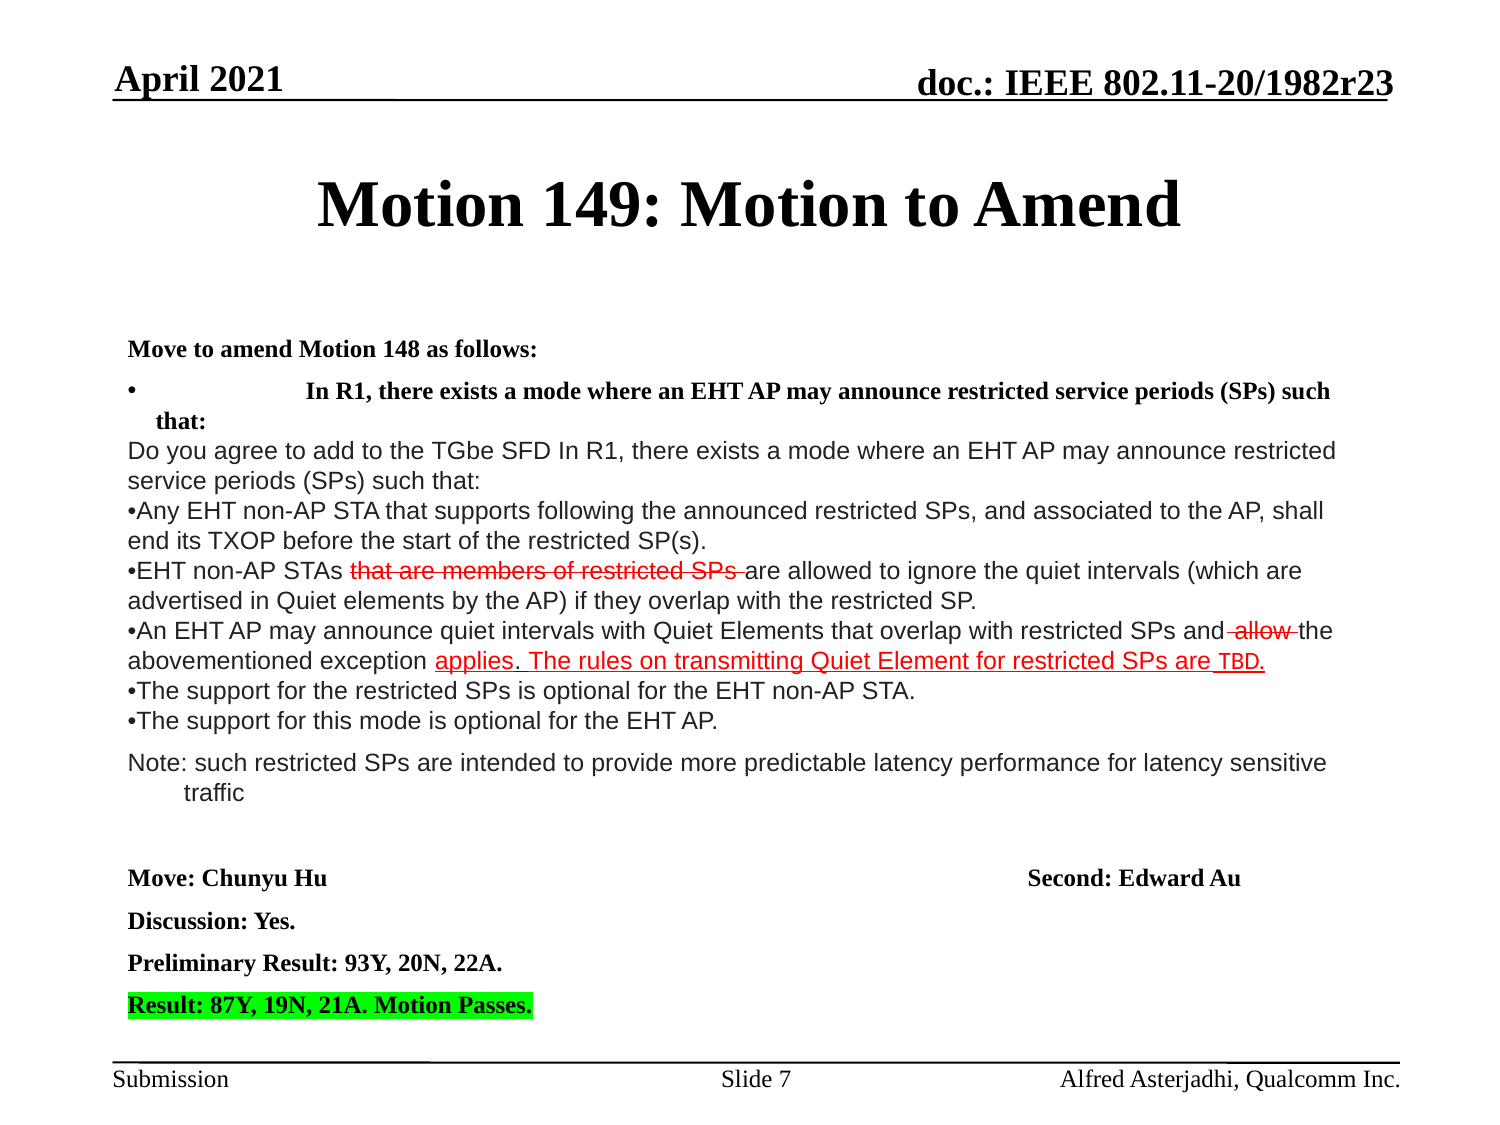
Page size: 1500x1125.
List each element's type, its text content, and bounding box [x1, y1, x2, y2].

footer Alfred Asterjadhi, Qualcomm Inc. [878, 1061, 1402, 1093]
slide_number Slide 7 [712, 1061, 800, 1123]
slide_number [114, 54, 423, 100]
title Motion 149: Motion to Amend [112, 112, 1388, 288]
list Move to amend Motion 148 as follows: In R1, there exists a mode where an EHT AP may announce restricted service periods (SPs) such that: Do you agree to add to the TGbe SFD In R1, there exists a mode where an EHT AP may announce restricted service periods (SPs) such that: •Any EHT non-AP STA that supports following the announced restricted SPs, and associated to the AP, shall end its TXOP before the start of the restricted SP(s). •EHT non-AP STAs that are members of restricted SPs are allowed to ignore the quiet intervals (which are advertised in Quiet elements by the AP) if they overlap with the restricted SP. •An EHT AP may announce quiet intervals with Quiet Elements that overlap with restricted SPs and allow the abovementioned exception applies. The rules on transmitting Quiet Element for restricted SPs are TBD. •The support for the restricted SPs is optional for the EHT non-AP STA. •The support for this mode is optional for the EHT AP. Note: such restricted SPs are intended to provide more predictable latency performance for latency sensitive traffic Move: Chunyu Hu Second: Edward Au Discussion: Yes. Preliminary Result: 93Y, 20N, 22A. Result: 87Y, 19N, 21A. Motion Passes. [112, 324, 1388, 1000]
